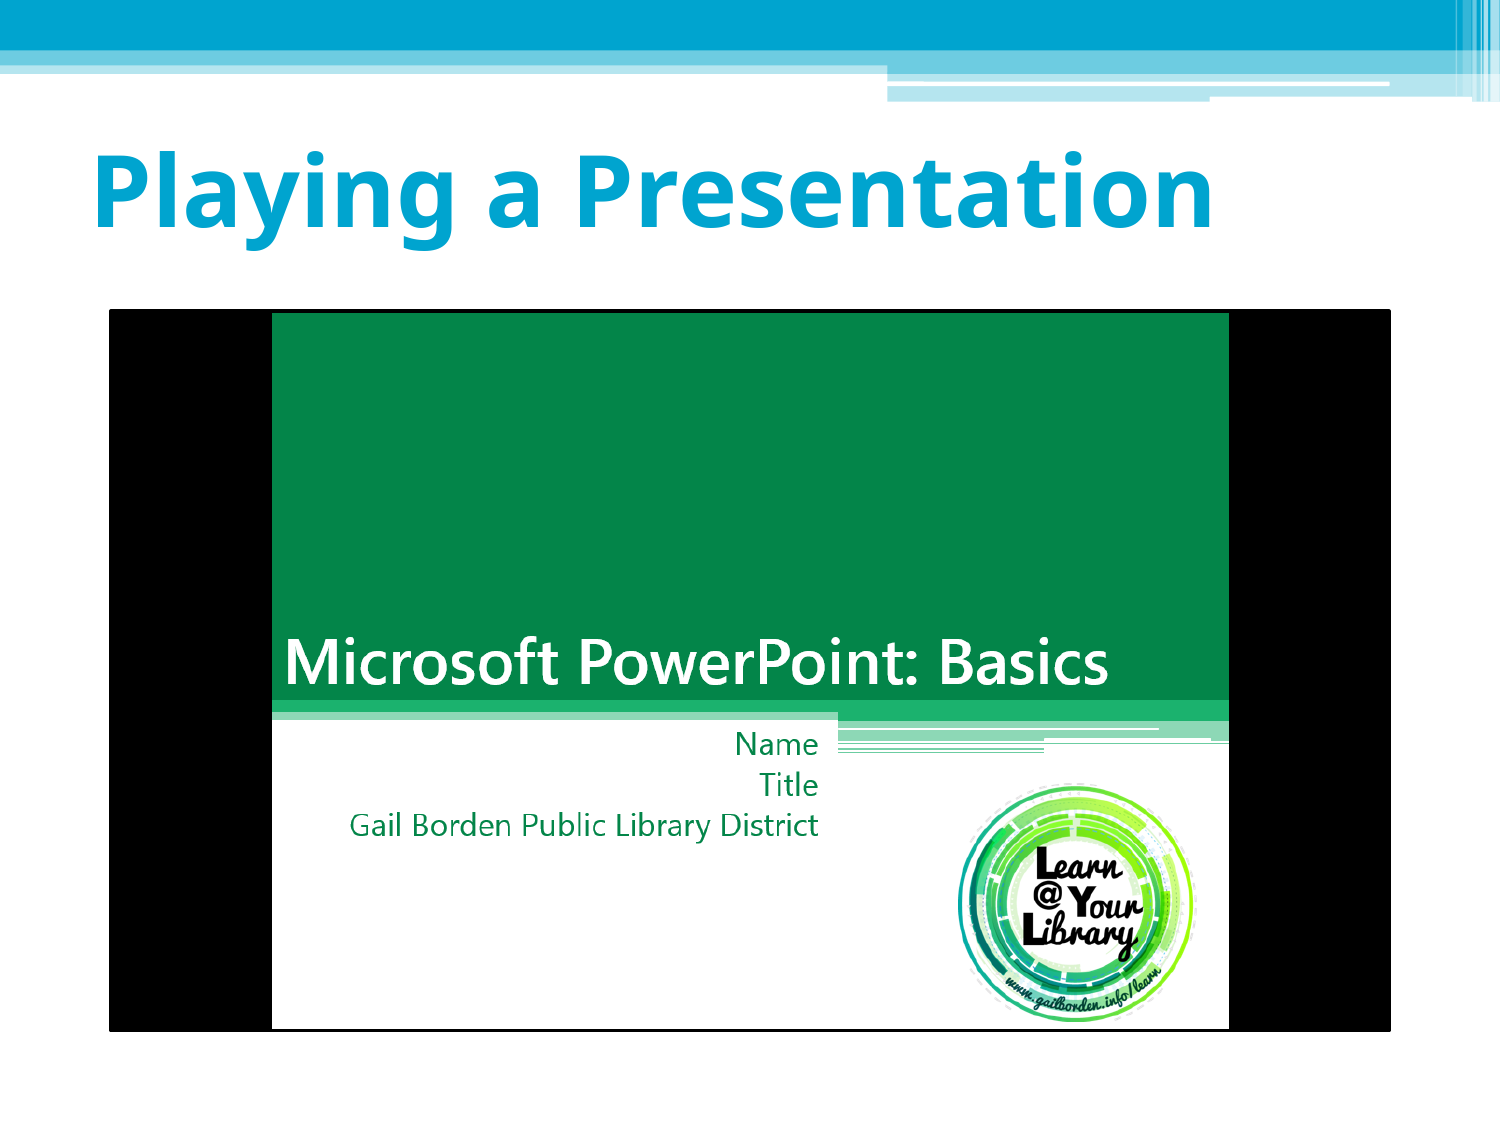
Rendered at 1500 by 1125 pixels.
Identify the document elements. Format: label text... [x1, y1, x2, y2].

picture [112, 312, 1388, 1030]
title Playing a Presentation [75, 99, 1425, 275]
